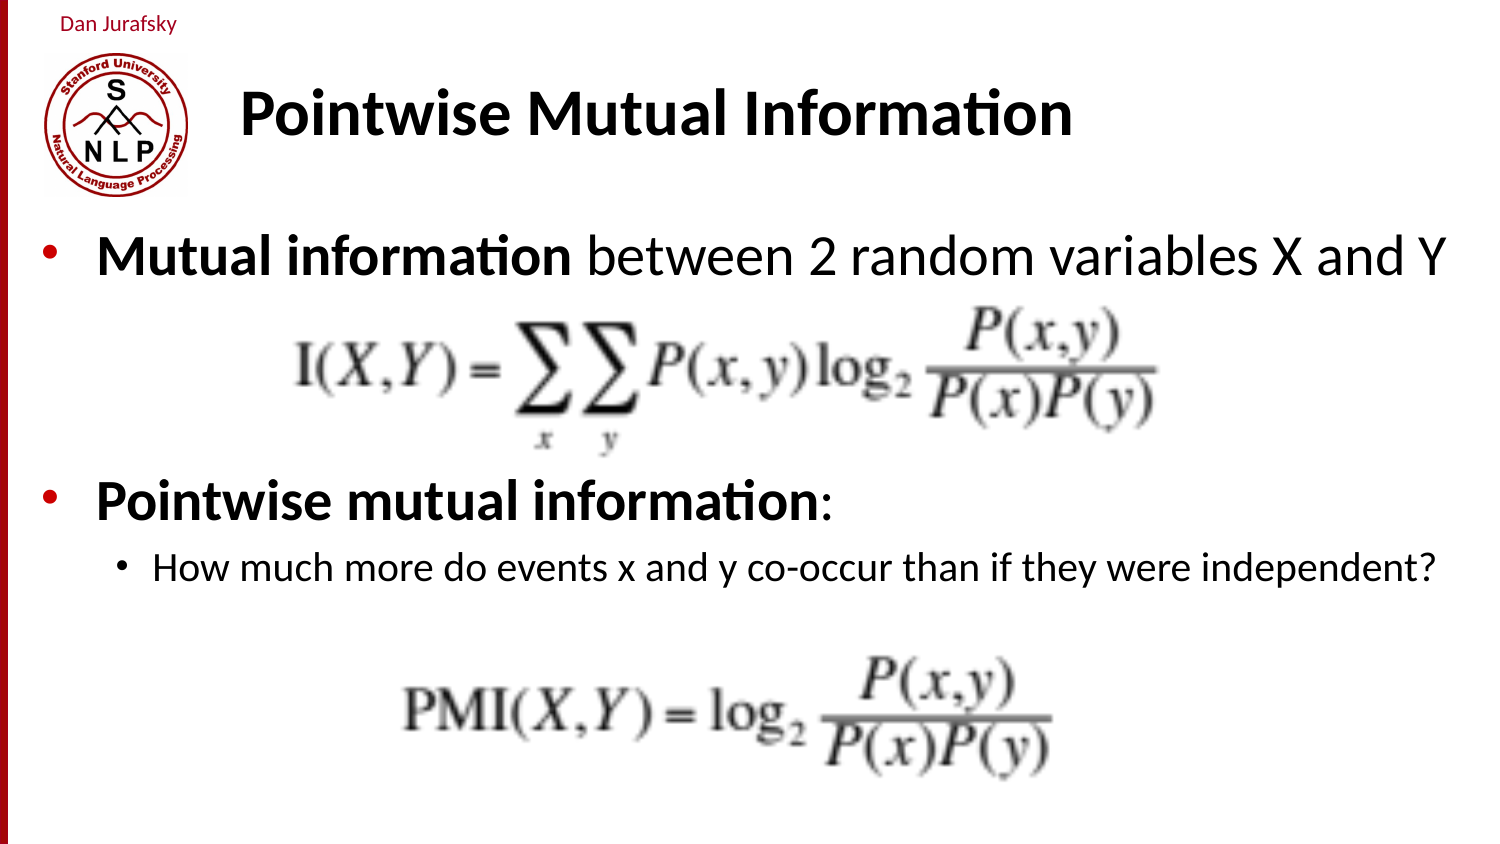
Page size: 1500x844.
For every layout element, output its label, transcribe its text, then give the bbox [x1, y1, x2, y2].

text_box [394, 646, 1058, 787]
picture [44, 53, 188, 197]
title Pointwise Mutual Information [225, 34, 1450, 157]
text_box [287, 296, 1165, 467]
list Mutual information between 2 random variables X and Y Pointwise mutual information: How much more do events x and y co-occur than if they were independent? [24, 209, 1500, 772]
